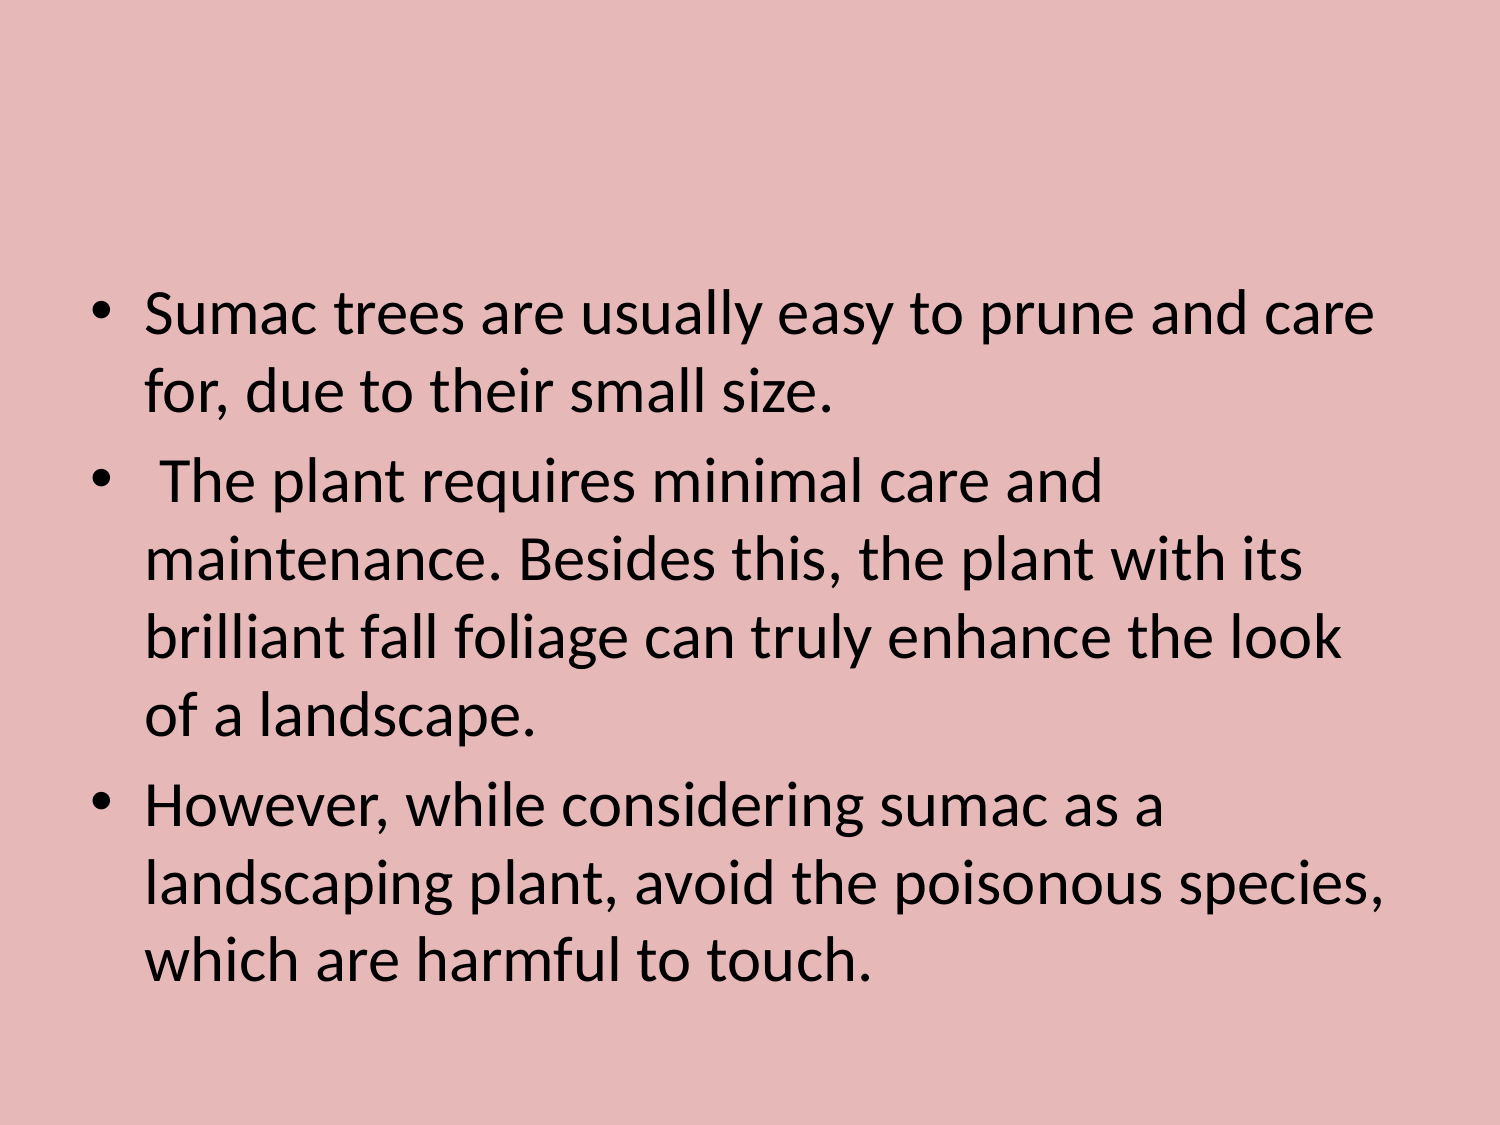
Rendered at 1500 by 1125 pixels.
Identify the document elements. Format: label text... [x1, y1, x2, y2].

list Sumac trees are usually easy to prune and care for, due to their small size. The plant requires minimal care and maintenance. Besides this, the plant with its brilliant fall foliage can truly enhance the look of a landscape. However, while considering sumac as a landscaping plant, avoid the poisonous species, which are harmful to touch. [75, 262, 1425, 1005]
